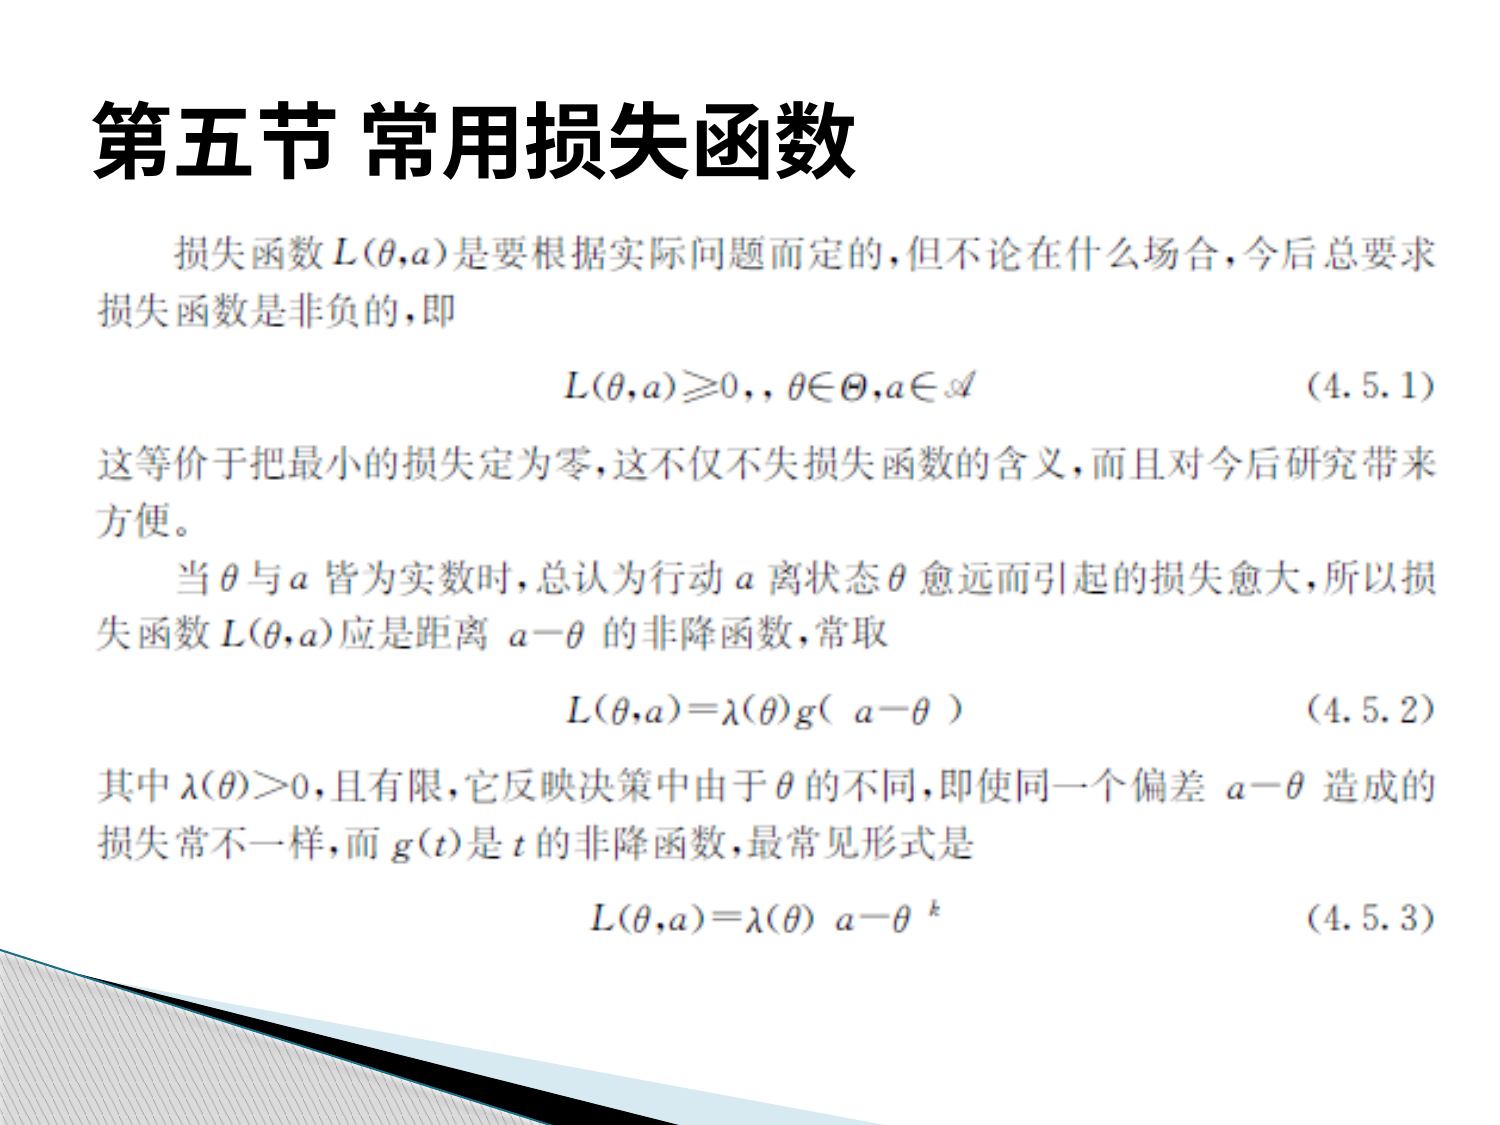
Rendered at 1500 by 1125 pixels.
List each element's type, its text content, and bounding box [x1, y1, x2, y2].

title 第五节 常用损失函数 [75, 45, 1425, 222]
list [70, 222, 1460, 950]
